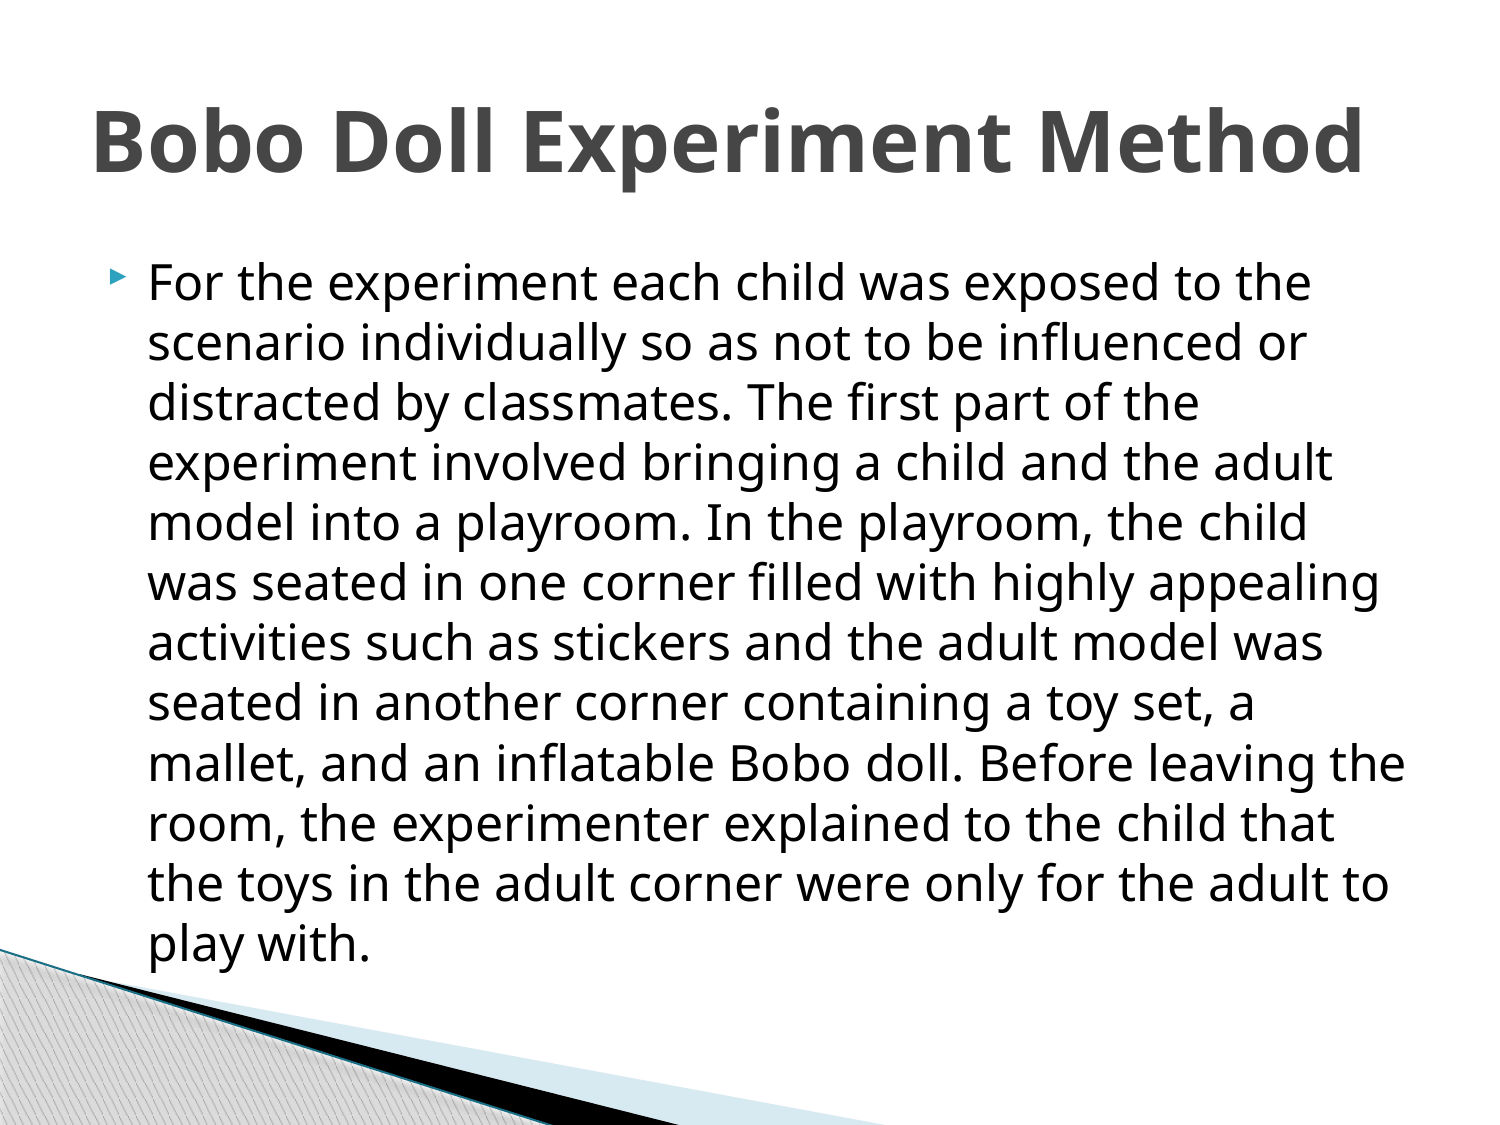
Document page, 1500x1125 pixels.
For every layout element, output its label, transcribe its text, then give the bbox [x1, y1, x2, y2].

list For the experiment each child was exposed to the scenario individually so as not to be influenced or distracted by classmates. The first part of the experiment involved bringing a child and the adult model into a playroom. In the playroom, the child was seated in one corner filled with highly appealing activities such as stickers and the adult model was seated in another corner containing a toy set, a mallet, and an inflatable Bobo doll. Before leaving the room, the experimenter explained to the child that the toys in the adult corner were only for the adult to play with. [75, 243, 1425, 986]
title Bobo Doll Experiment Method [75, 45, 1425, 233]
